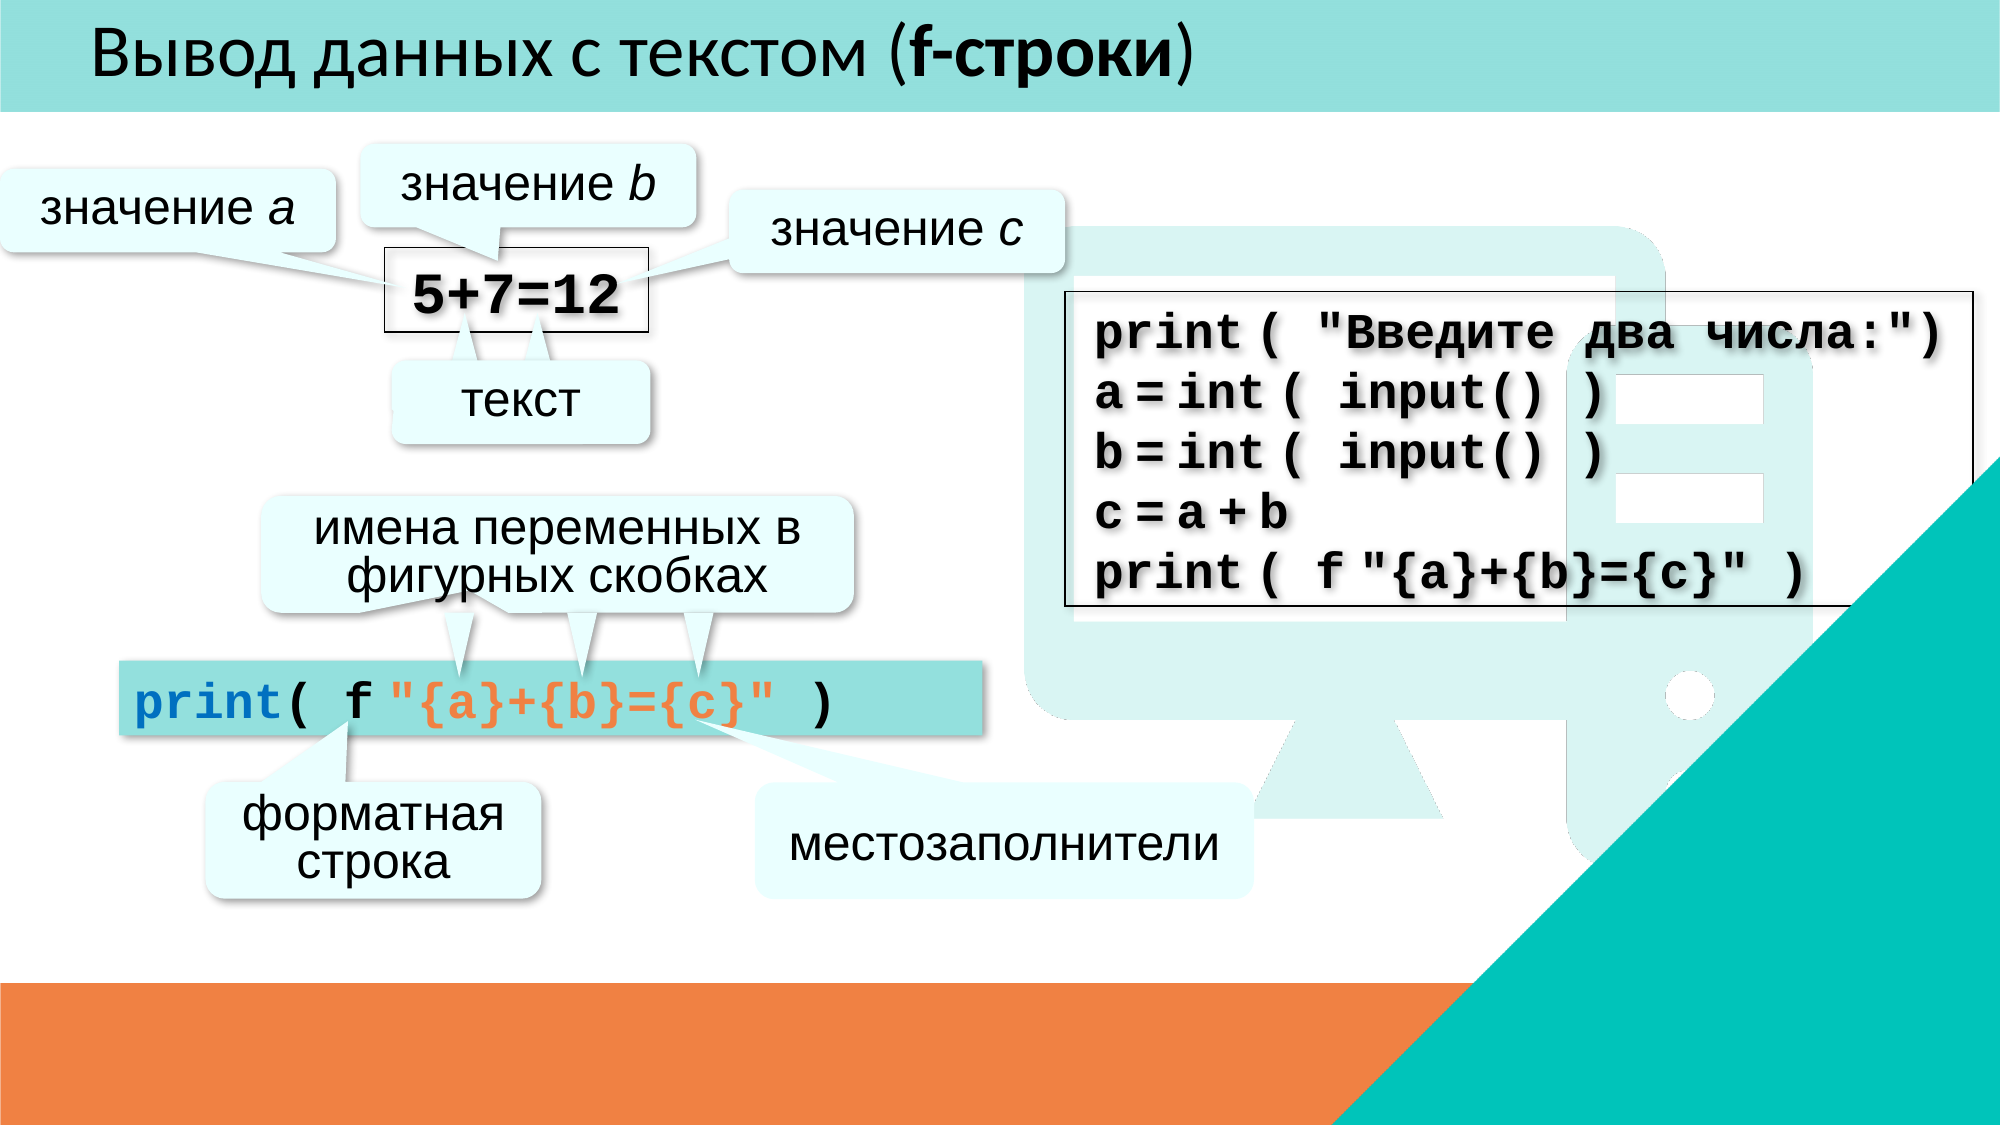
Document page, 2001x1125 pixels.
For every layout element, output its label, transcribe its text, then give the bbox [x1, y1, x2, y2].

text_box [261, 495, 854, 678]
text_box print ( "Введите два числа:") a = int ( input() ) b = int ( input() ) c = a + b print ( f "{a}+{b}={c}" ) [1813, 291, 1974, 455]
text_box значение b [360, 143, 697, 261]
text_box форматная строка [205, 721, 542, 899]
picture [0, 0, 2000, 112]
text_box значение a [0, 168, 407, 288]
text_box print( f "{a}+{b}={c}" ) [119, 660, 983, 736]
text_box 5+7=12 [384, 247, 649, 333]
text_box местозаполнители [694, 718, 1256, 901]
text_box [391, 312, 651, 444]
picture [0, 226, 2000, 1125]
text_box значение с [616, 189, 1066, 284]
